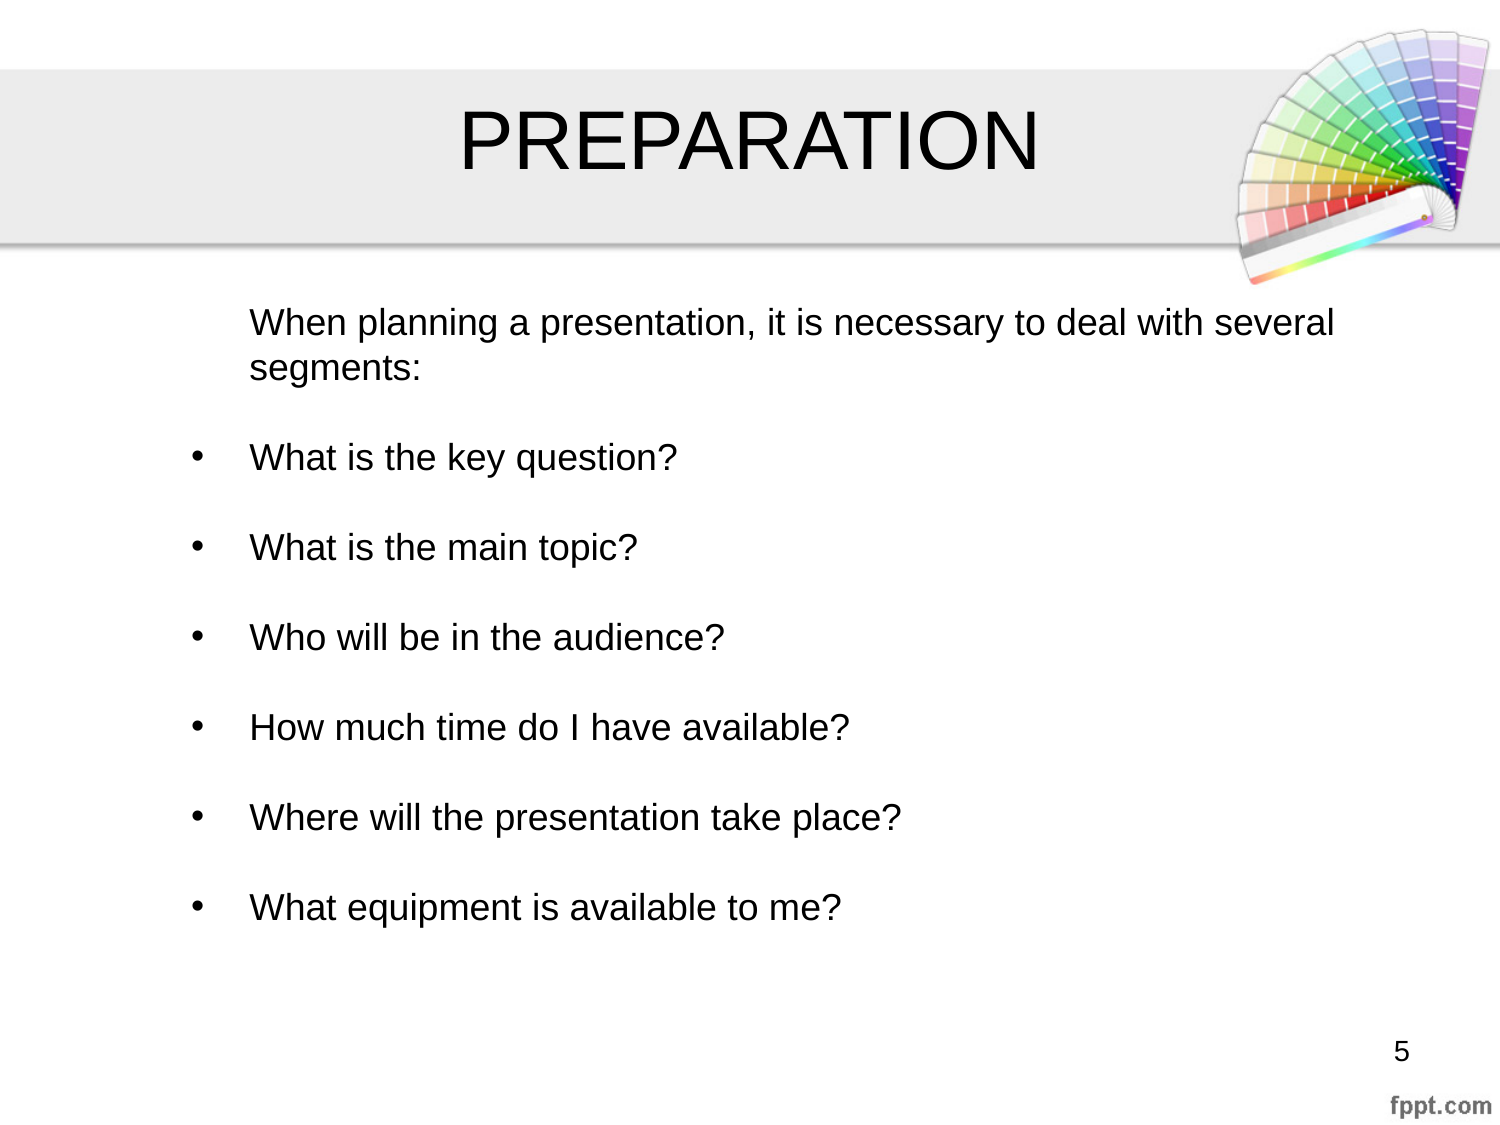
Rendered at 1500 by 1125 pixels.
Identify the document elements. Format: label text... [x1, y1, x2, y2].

slide_number ‹#› [1074, 1024, 1425, 1103]
text_box When planning a presentation, it is necessary to deal with several segments: What is the key question? What is the main topic? Who will be in the audience? How much time do I have available? Where will the presentation take place? What equipment is available to me? [159, 290, 1365, 981]
picture [0, 0, 1500, 1125]
title PREPARATION [75, 42, 1425, 231]
